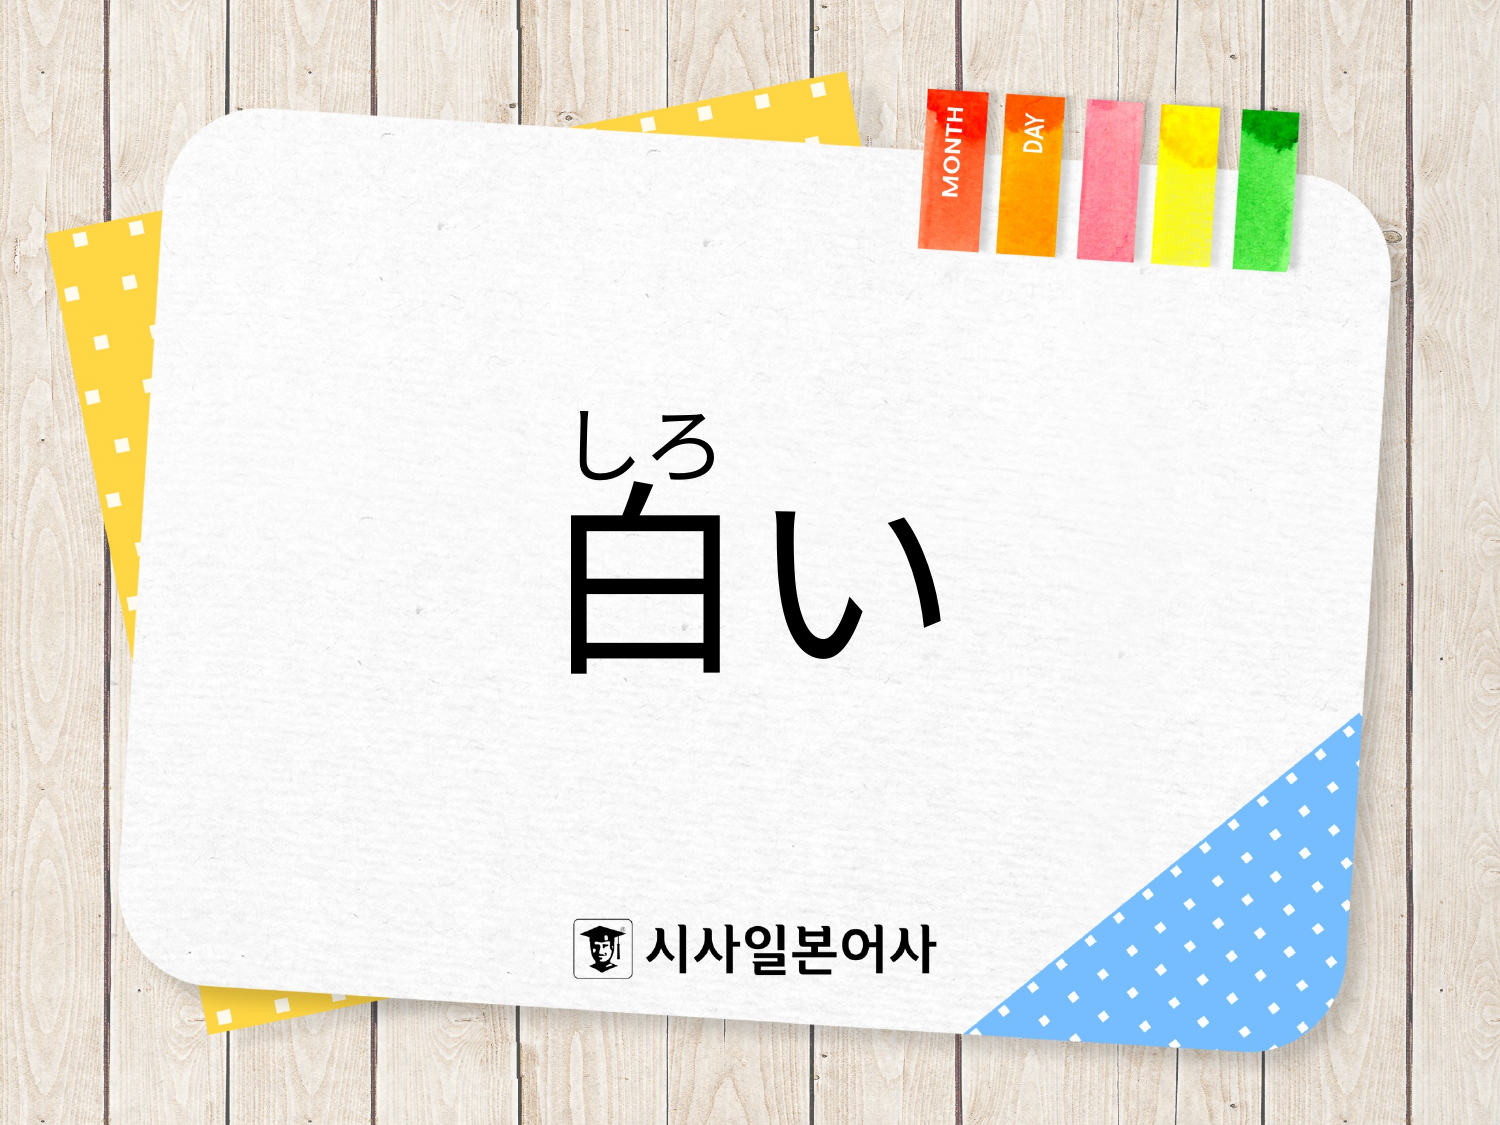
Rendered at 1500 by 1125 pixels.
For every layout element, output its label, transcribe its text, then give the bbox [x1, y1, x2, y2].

title 白い [75, 338, 1425, 811]
text_box しろ [545, 385, 742, 501]
picture [0, 0, 1500, 1125]
